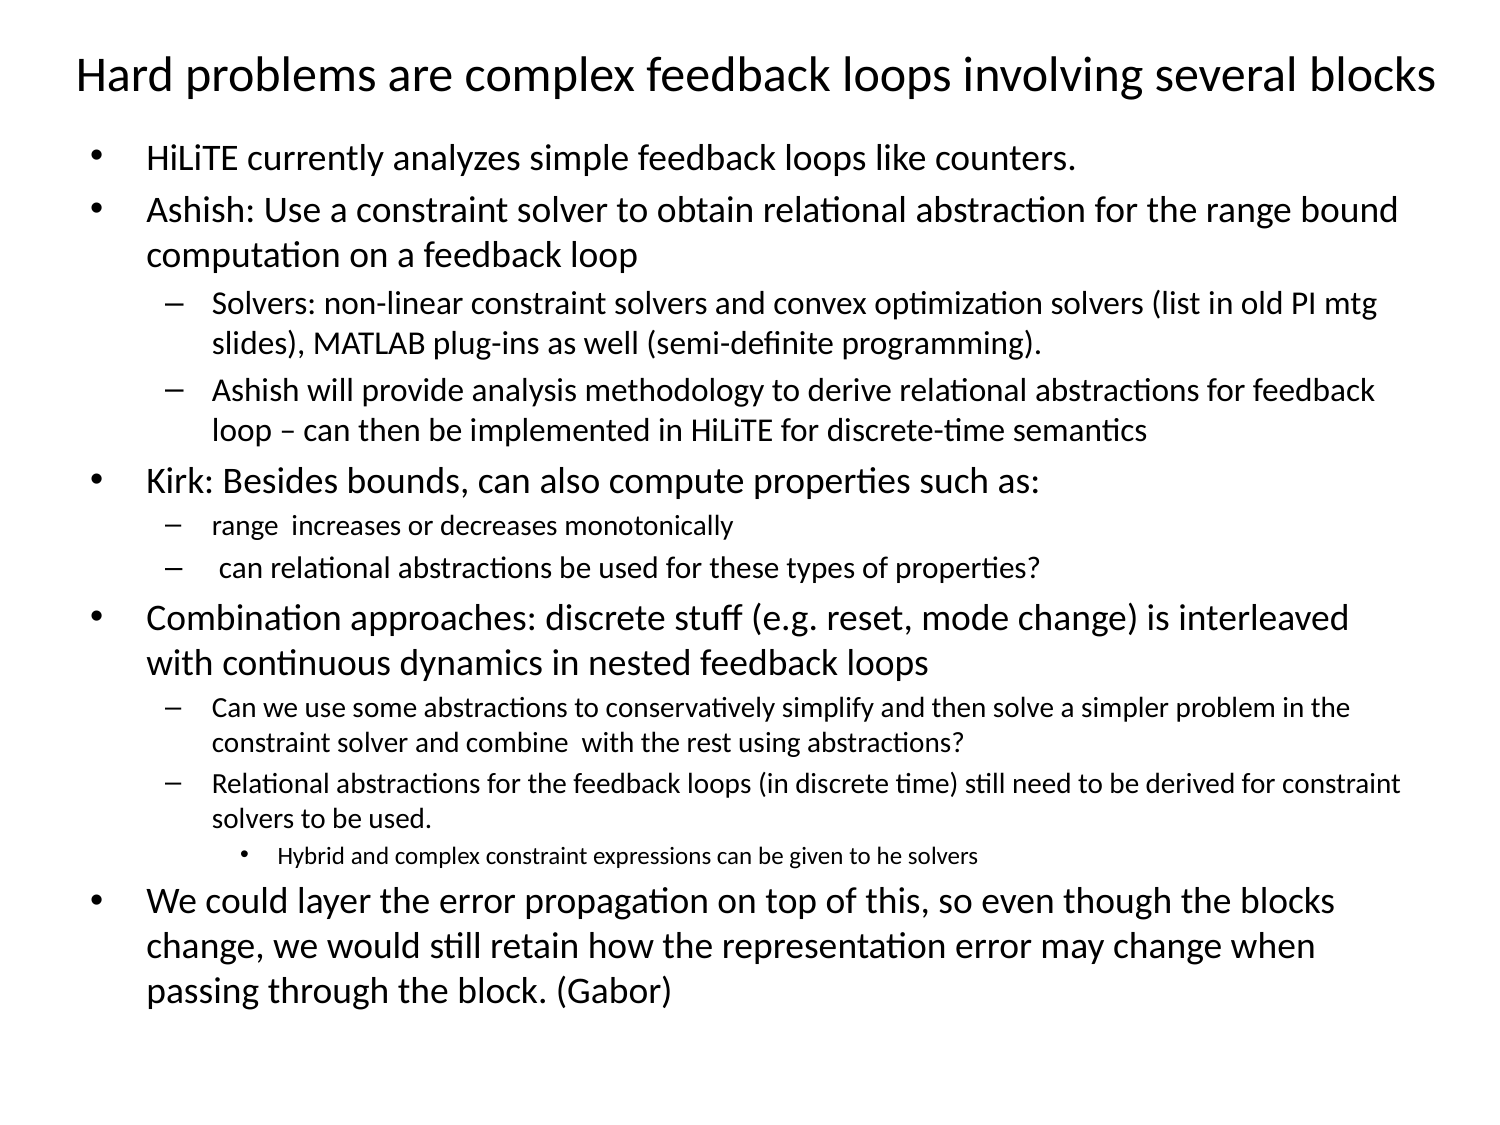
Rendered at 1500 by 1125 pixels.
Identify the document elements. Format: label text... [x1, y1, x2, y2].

list HiLiTE currently analyzes simple feedback loops like counters. Ashish: Use a constraint solver to obtain relational abstraction for the range bound computation on a feedback loop Solvers: non-linear constraint solvers and convex optimization solvers (list in old PI mtg slides), MATLAB plug-ins as well (semi-definite programming). Ashish will provide analysis methodology to derive relational abstractions for feedback loop – can then be implemented in HiLiTE for discrete-time semantics Kirk: Besides bounds, can also compute properties such as: range increases or decreases monotonically can relational abstractions be used for these types of properties? Combination approaches: discrete stuff (e.g. reset, mode change) is interleaved with continuous dynamics in nested feedback loops Can we use some abstractions to conservatively simplify and then solve a simpler problem in the constraint solver and combine with the rest using abstractions? Relational abstractions for the feedback loops (in discrete time) still need to be derived for constraint solvers to be used. Hybrid and complex constraint expressions can be given to he solvers We could layer the error propagation on top of this, so even though the blocks change, we would still retain how the representation error may change when passing through the block. (Gabor) [74, 124, 1426, 943]
title Hard problems are complex feedback loops involving several blocks [49, 37, 1463, 106]
